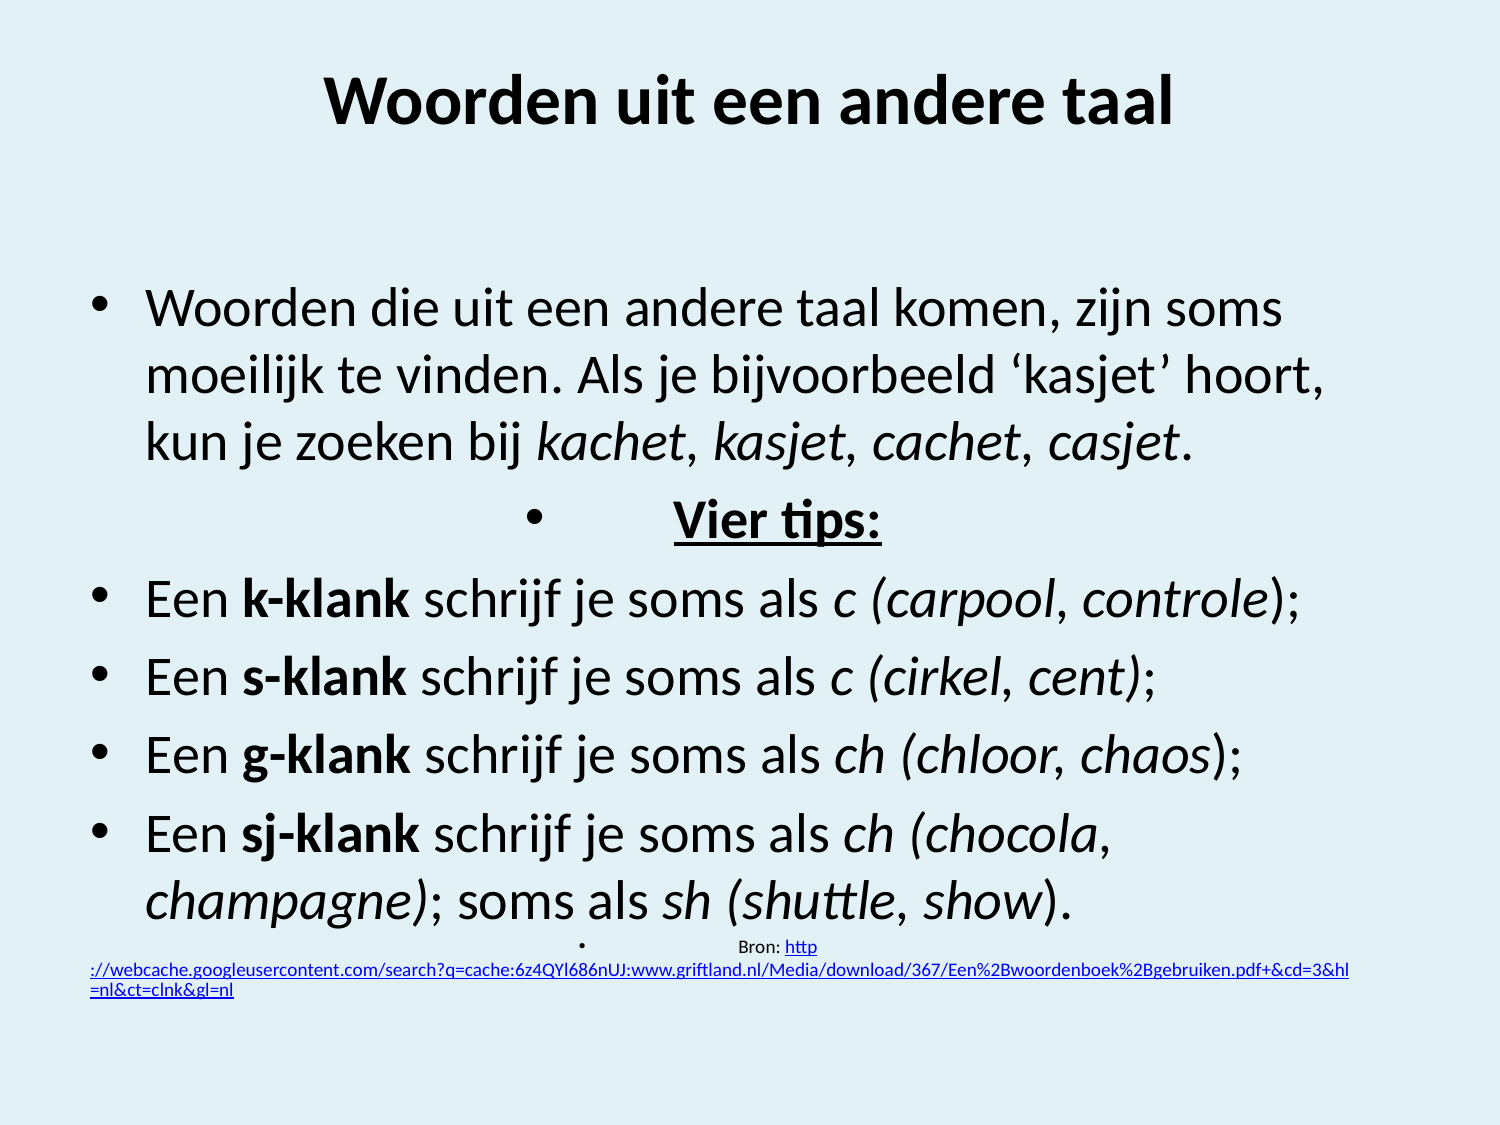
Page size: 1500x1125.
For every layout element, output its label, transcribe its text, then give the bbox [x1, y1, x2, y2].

title Woorden uit een andere taal [75, 45, 1425, 233]
list Woorden die uit een andere taal komen, zijn soms moeilijk te vinden. Als je bijvoorbeeld ‘kasjet’ hoort, kun je zoeken bij kachet, kasjet, cachet, casjet. Vier tips: Een k-klank schrijf je soms als c (carpool, controle); Een s-klank schrijf je soms als c (cirkel, cent); Een g-klank schrijf je soms als ch (chloor, chaos); Een sj-klank schrijf je soms als ch (chocola, champagne); soms als sh (shuttle, show). Bron: http://webcache.googleusercontent.com/search?q=cache:6z4QYl686nUJ:www.griftland.nl/Media/download/367/Een%2Bwoordenboek%2Bgebruiken.pdf+&cd=3&hl=nl&ct=clnk&gl=nl [75, 262, 1425, 1005]
